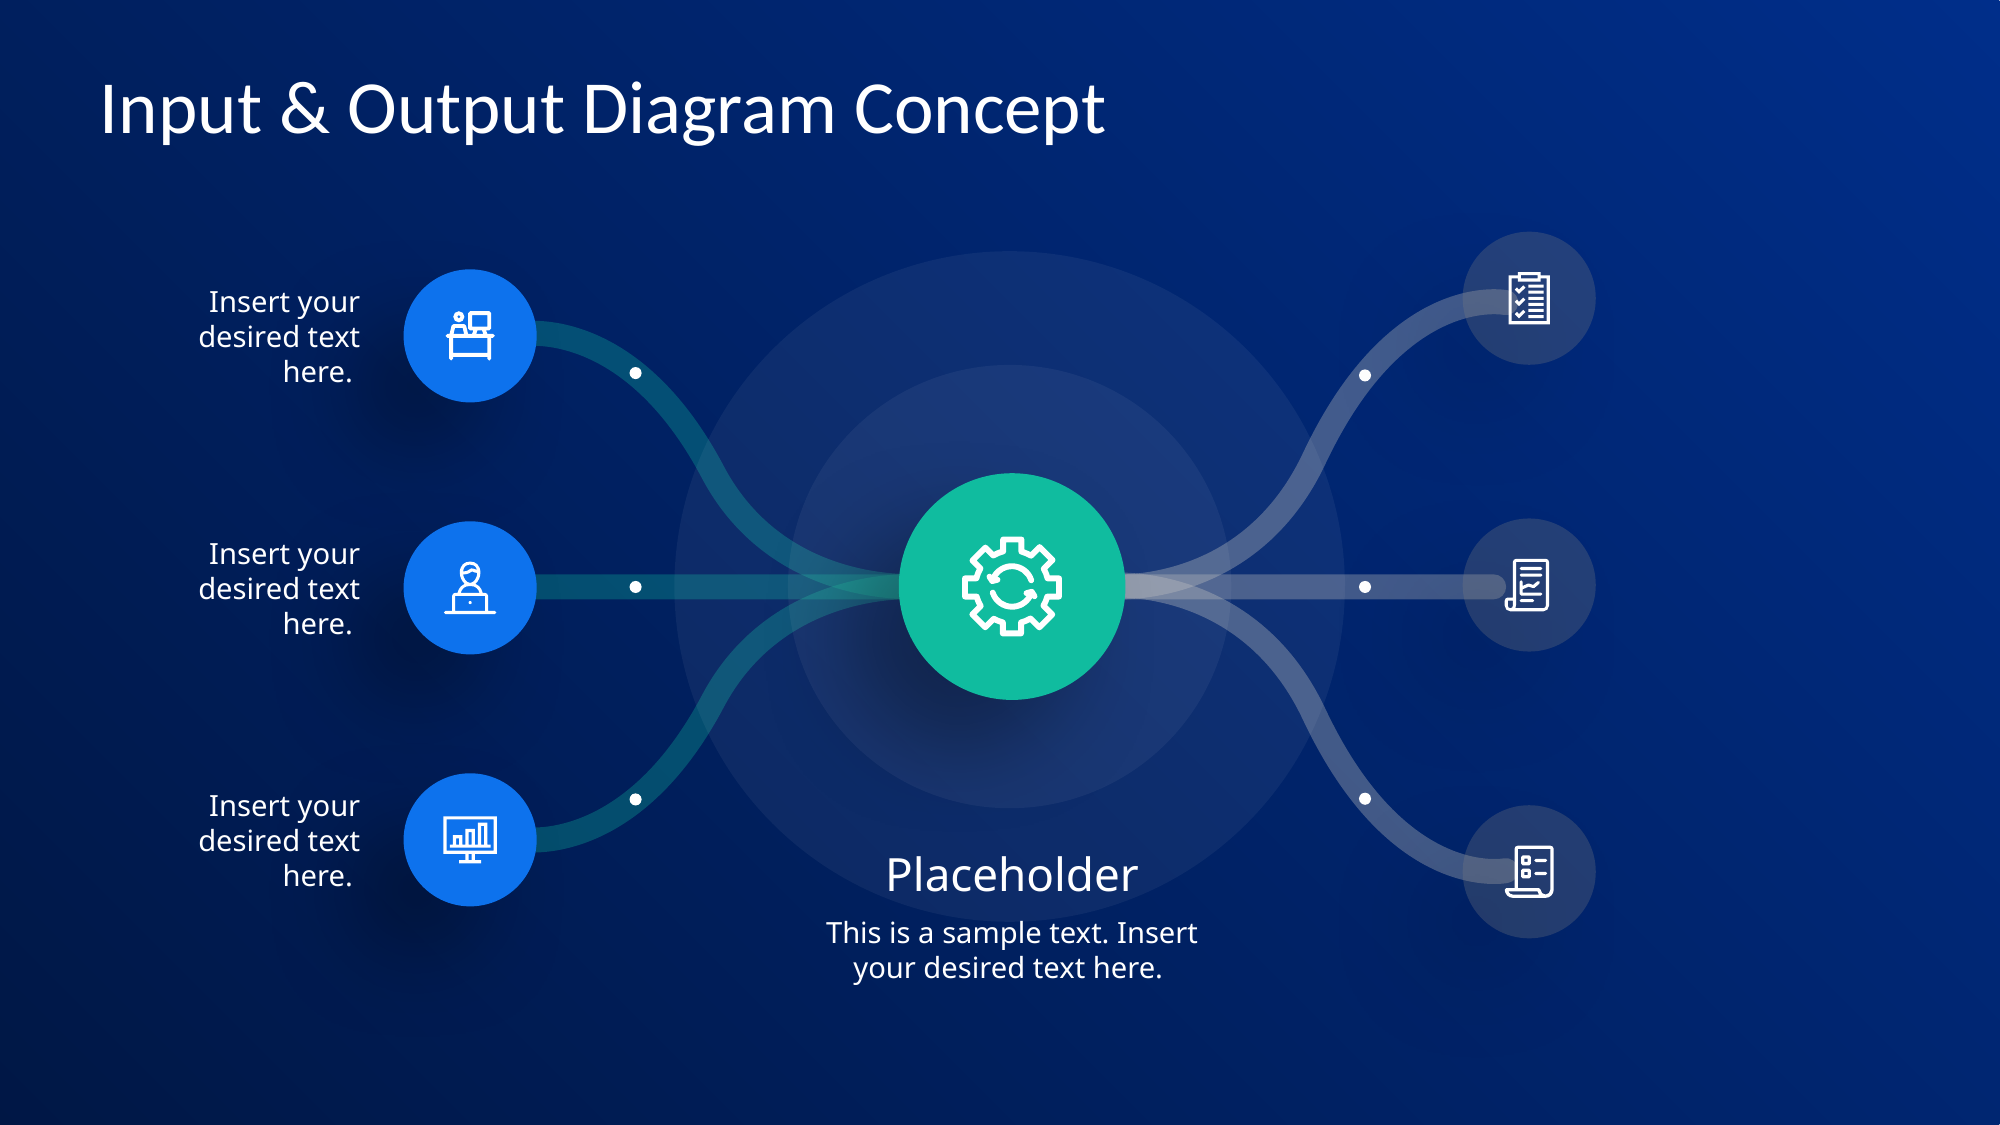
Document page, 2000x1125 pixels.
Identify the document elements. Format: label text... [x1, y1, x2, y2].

text_box [1356, 578, 1374, 596]
text_box [1460, 803, 1598, 941]
text_box [627, 578, 644, 596]
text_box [1504, 845, 1554, 899]
text_box [1460, 229, 1598, 367]
text_box Insert your desired text here. [149, 787, 361, 893]
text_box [443, 816, 498, 864]
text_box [961, 536, 1063, 637]
text_box [1460, 516, 1598, 654]
text_box [401, 771, 539, 909]
text_box [949, 587, 1234, 811]
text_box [443, 561, 497, 615]
text_box [401, 519, 539, 657]
text_box [627, 364, 644, 382]
text_box [627, 791, 644, 808]
text_box Insert your desired text here. [149, 535, 361, 641]
text_box [672, 249, 1348, 863]
text_box [1356, 367, 1367, 384]
text_box [1314, 382, 1373, 449]
text_box [1314, 724, 1432, 836]
text_box [1356, 790, 1374, 807]
text_box [785, 362, 1234, 650]
text_box [445, 311, 495, 361]
title Input & Output Diagram Concept [99, 45, 1900, 162]
text_box [539, 333, 701, 450]
text_box [538, 723, 702, 840]
text_box [401, 267, 539, 405]
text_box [820, 844, 1205, 986]
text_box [1508, 271, 1550, 325]
text_box Insert your desired text here. [149, 283, 361, 389]
text_box [896, 471, 1128, 703]
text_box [1504, 558, 1550, 612]
